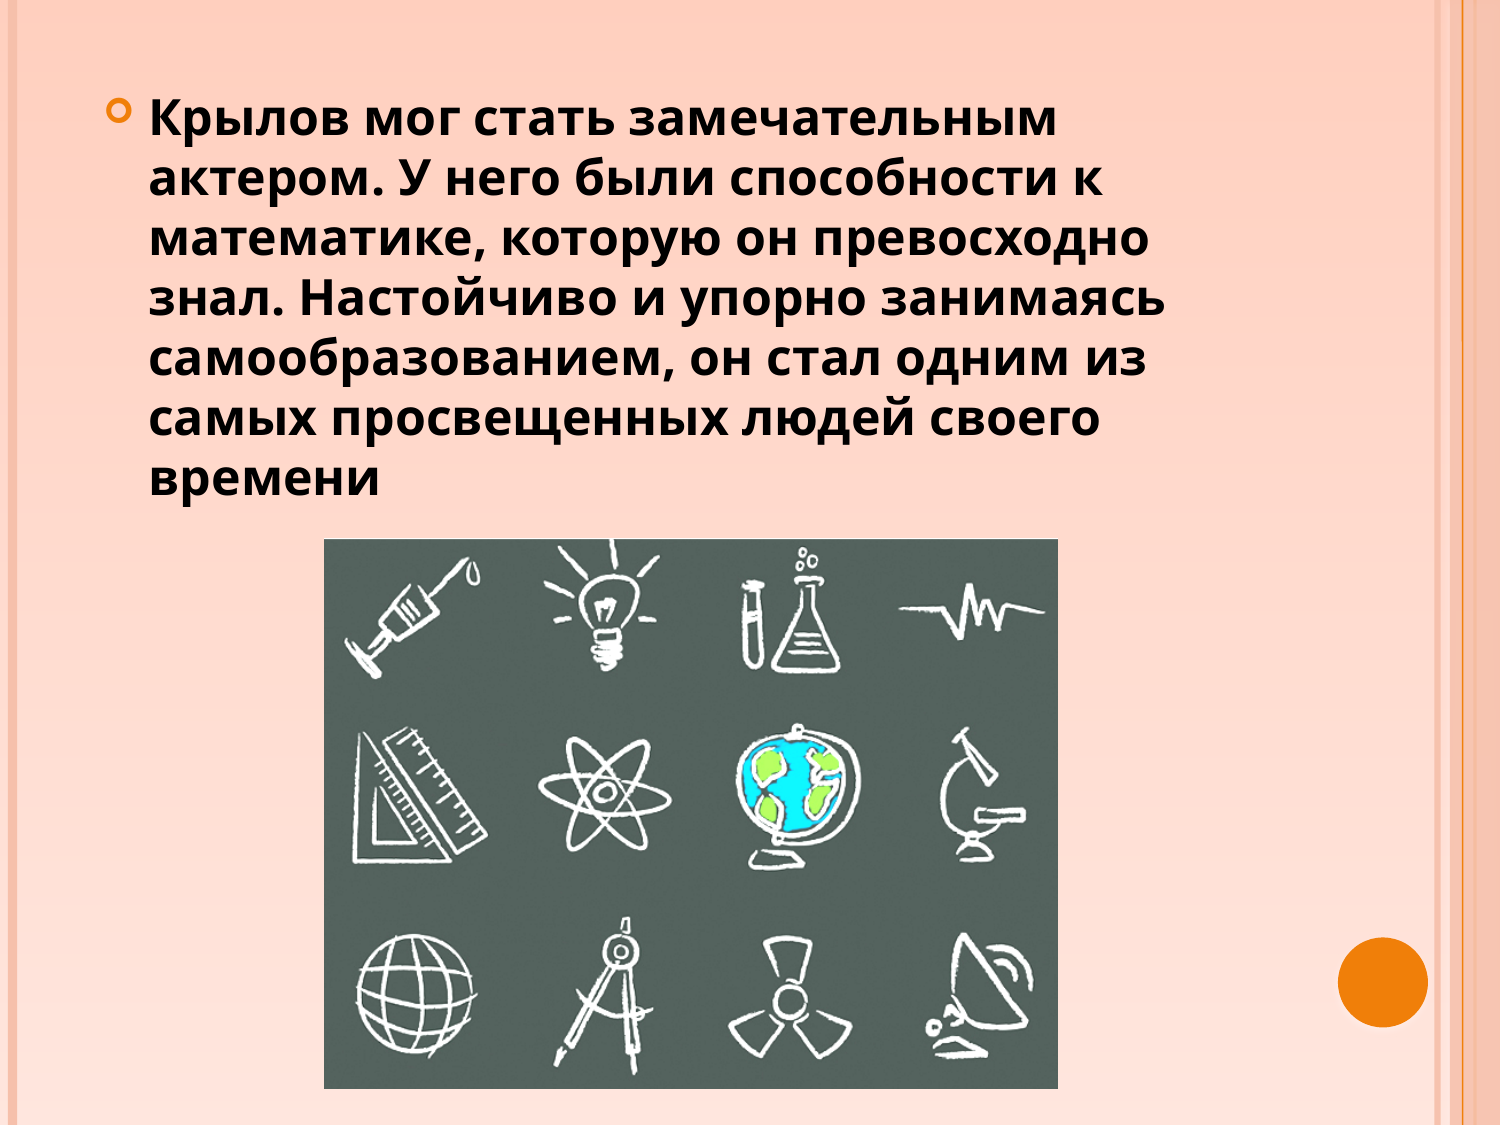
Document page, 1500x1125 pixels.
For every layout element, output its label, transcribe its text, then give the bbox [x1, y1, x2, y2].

picture [324, 538, 1058, 1089]
list Крылов мог стать замечательным актером. У него были способности к математике, которую он превосходно знал. Настойчиво и упорно занимаясь самообразованием, он стал одним из самых просвещенных людей своего времени [88, 78, 1314, 878]
